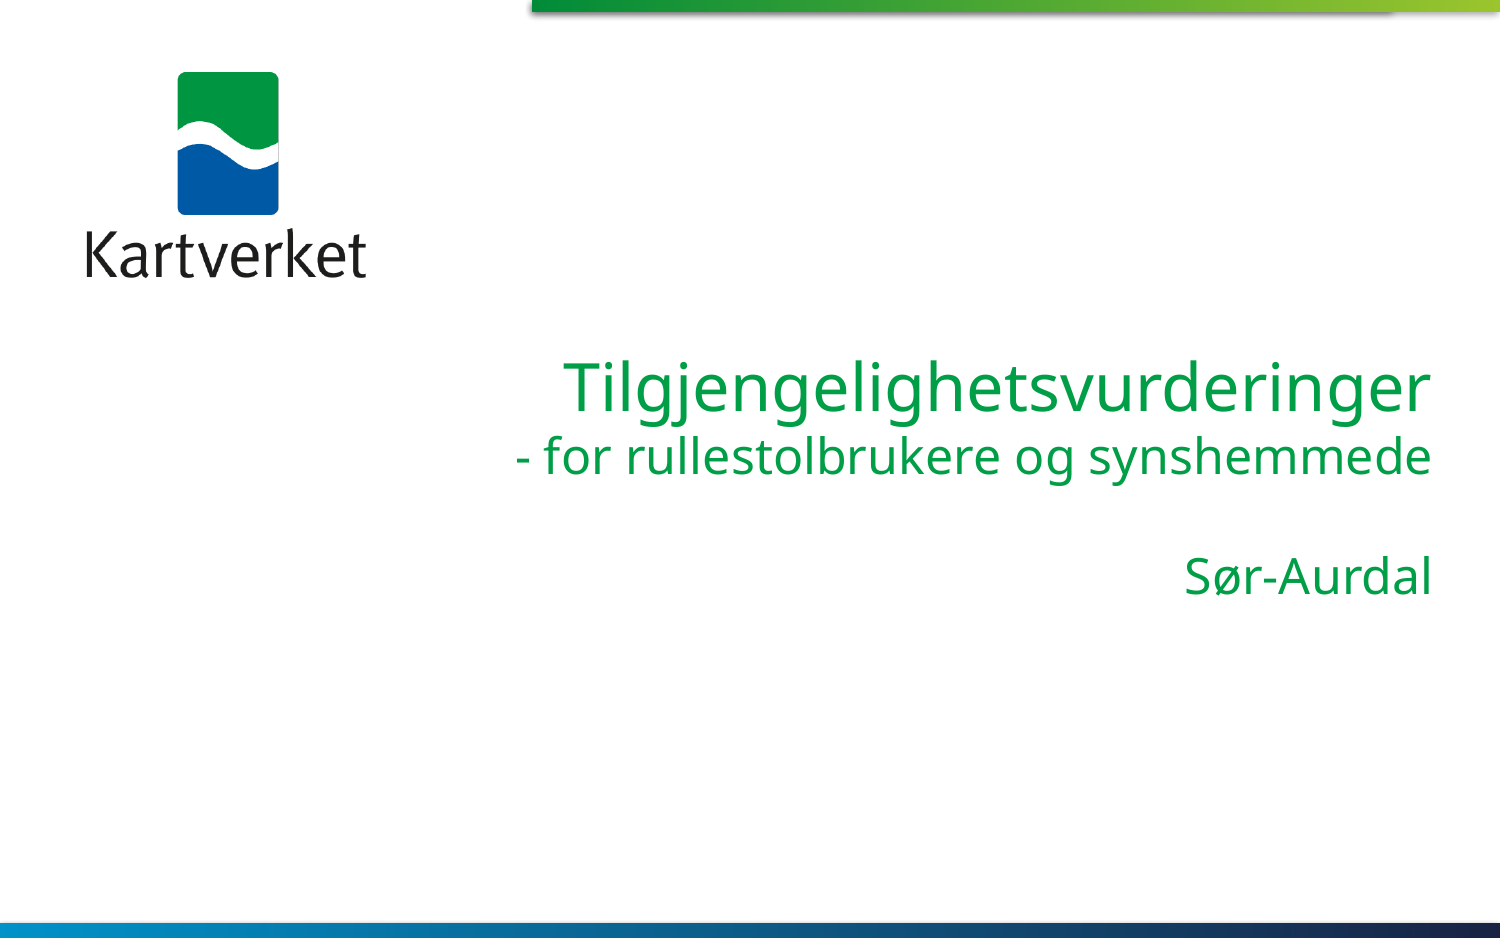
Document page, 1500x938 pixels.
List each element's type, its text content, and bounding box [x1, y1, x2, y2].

text_box Tilgjengelighetsvurderinger - for rullestolbrukere og synshemmede Sør-Aurdal [66, 337, 1449, 613]
